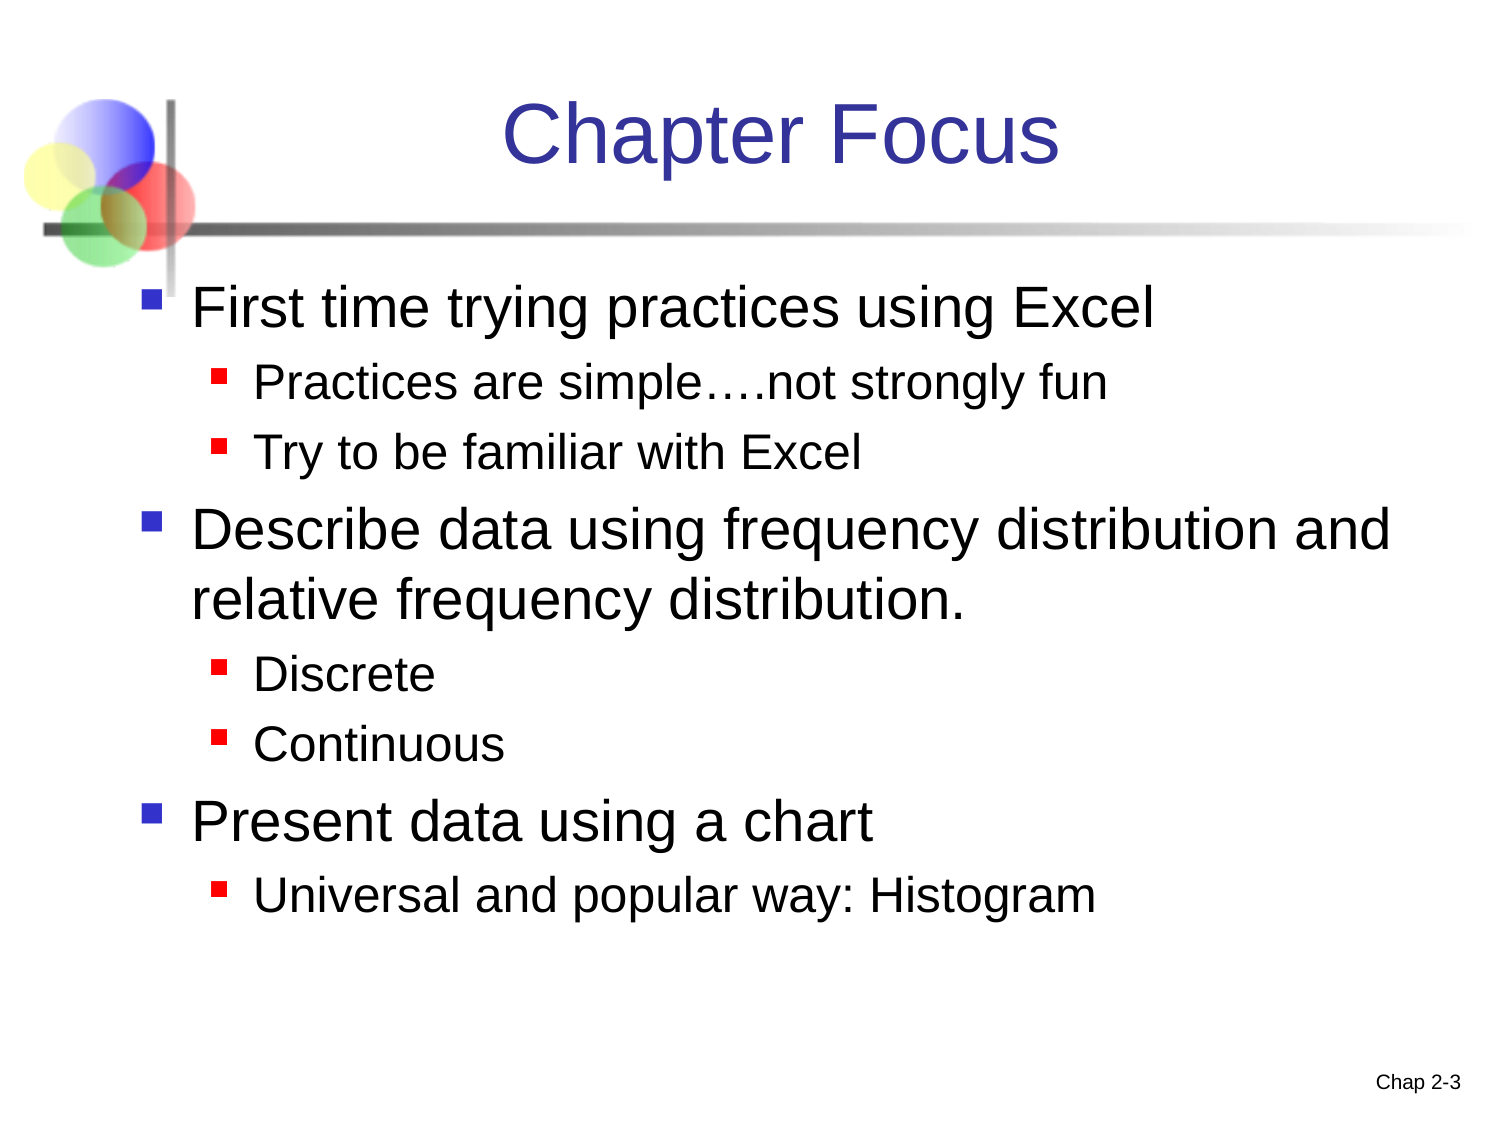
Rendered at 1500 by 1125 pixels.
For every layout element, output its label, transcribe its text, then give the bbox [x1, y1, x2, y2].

list First time trying practices using Excel Practices are simple….not strongly fun Try to be familiar with Excel Describe data using frequency distribution and relative frequency distribution. Discrete Continuous Present data using a chart Universal and popular way: Histogram [124, 262, 1451, 938]
title Chapter Focus [162, 62, 1442, 188]
slide_number Chap 2-3 [1162, 1049, 1476, 1101]
picture [24, 99, 1475, 297]
